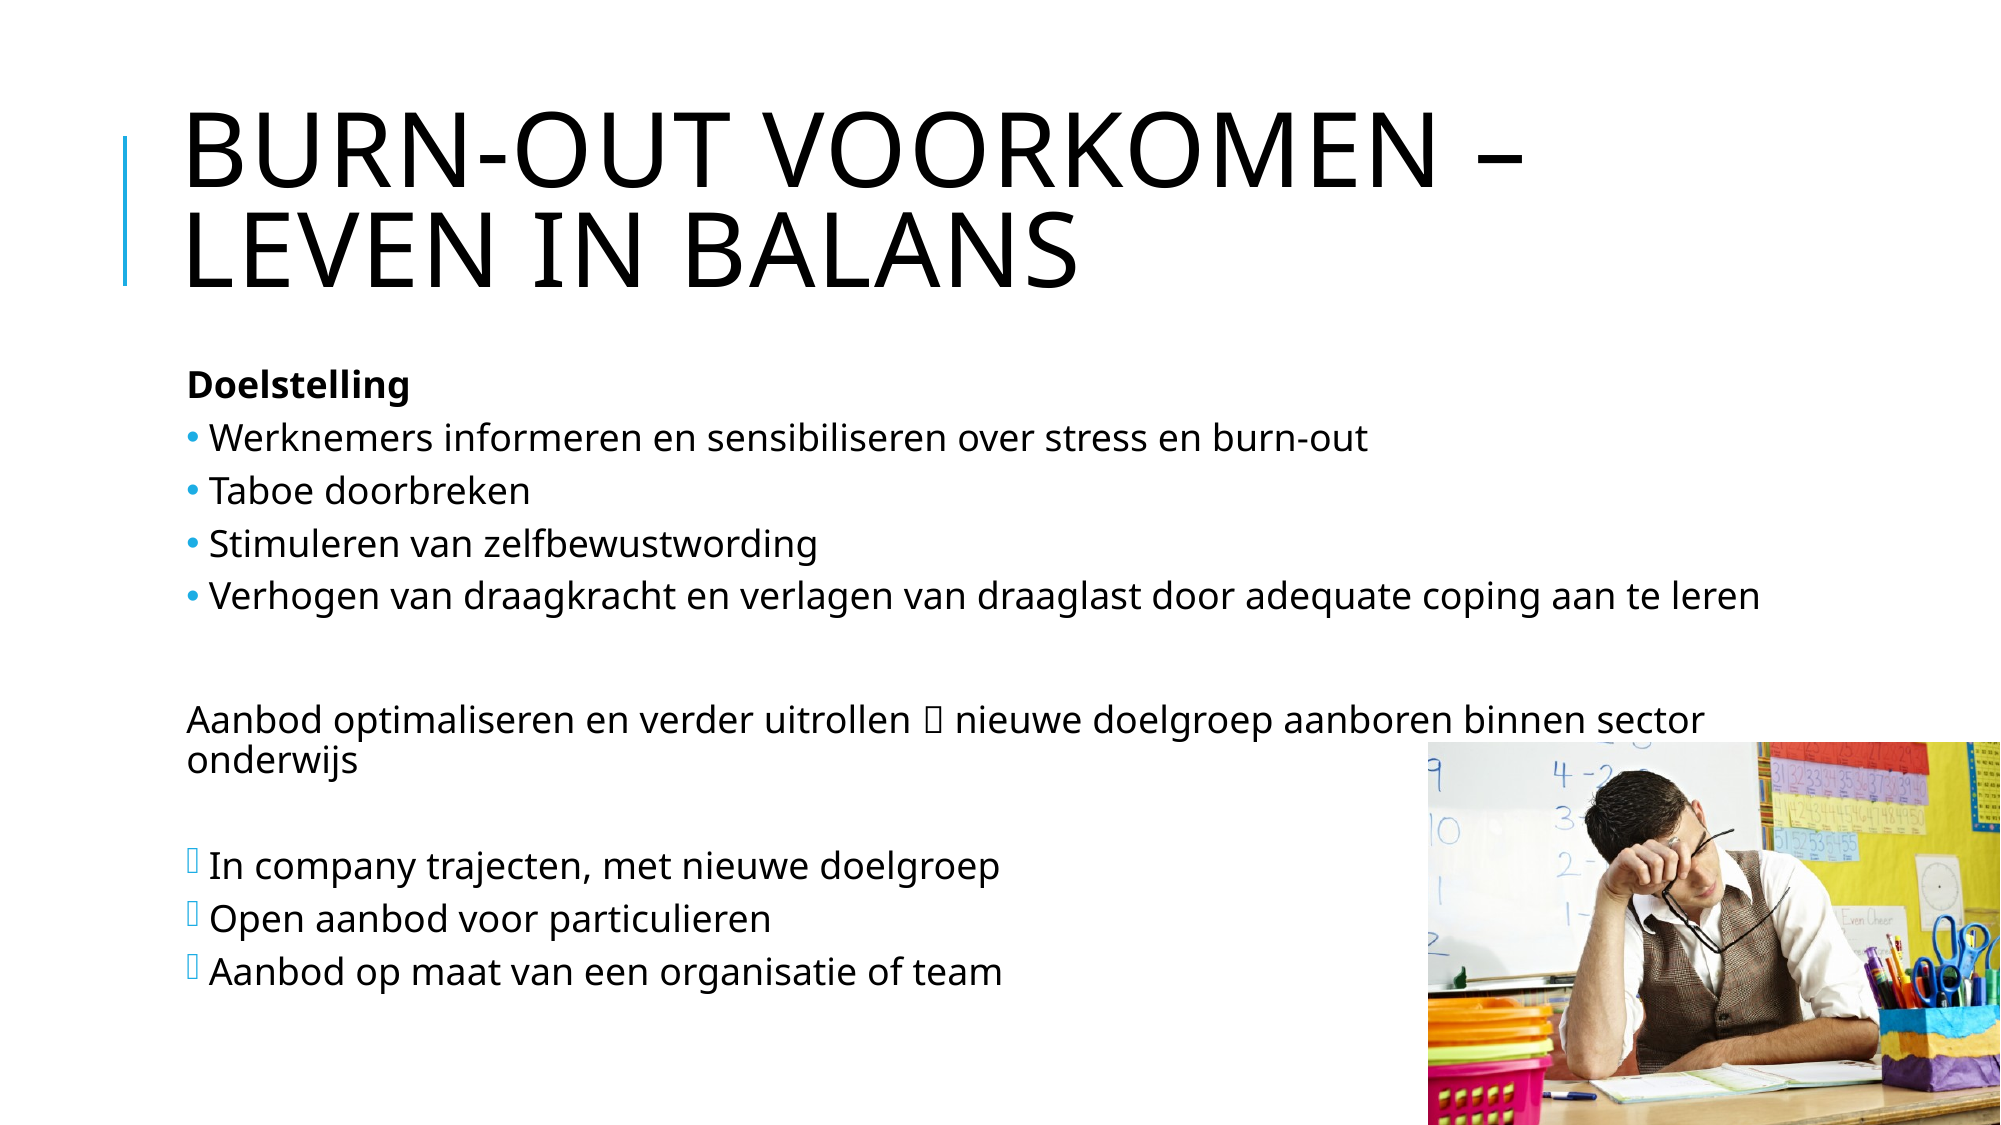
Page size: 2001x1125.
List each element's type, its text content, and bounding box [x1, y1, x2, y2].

title Burn-out voorkomen – leven in balans [165, 84, 1761, 331]
list Doelstelling Werknemers informeren en sensibiliseren over stress en burn-out Taboe doorbreken Stimuleren van zelfbewustwording Verhogen van draagkracht en verlagen van draaglast door adequate coping aan te leren Aanbod optimaliseren en verder uitrollen  nieuwe doelgroep aanboren binnen sector onderwijs In company trajecten, met nieuwe doelgroep Open aanbod voor particulieren Aanbod op maat van een organisatie of team [157, 358, 1798, 1005]
picture [1428, 742, 2000, 1125]
